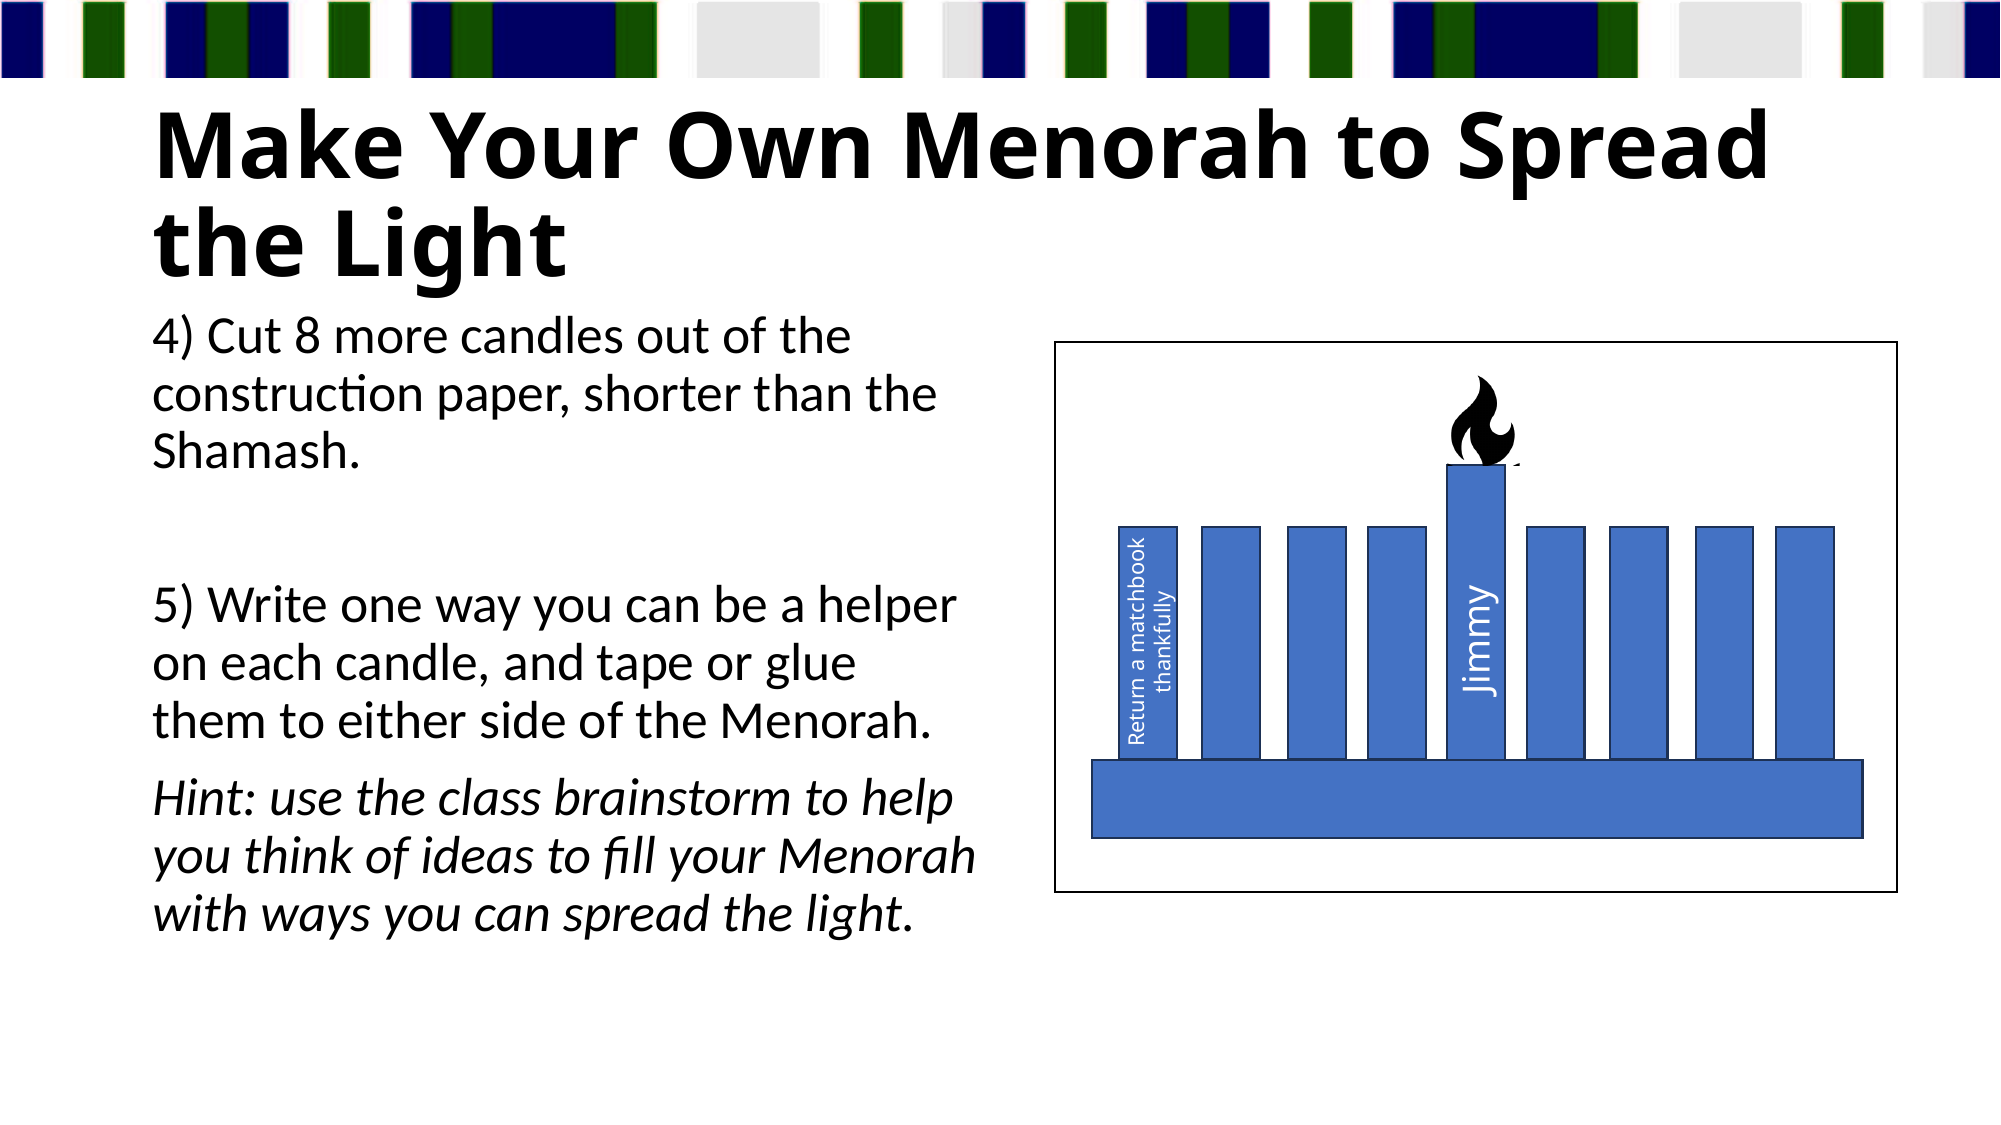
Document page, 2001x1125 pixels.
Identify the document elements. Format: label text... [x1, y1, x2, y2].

text_box [1367, 526, 1427, 761]
text_box [1526, 526, 1586, 761]
text_box Jimmy [1444, 476, 1505, 710]
list 4) Cut 8 more candles out of the construction paper, shorter than the Shamash. 5) Write one way you can be a helper on each candle, and tape or glue them to either side of the Menorah. Hint: use the class brainstorm to help you think of ideas to fill your Menorah with ways you can spread the light. [137, 299, 970, 1014]
text_box [1695, 526, 1754, 761]
title Make Your Own Menorah to Spread the Light [137, 118, 970, 278]
text_box Jimmy [970, 78, 1030, 1063]
text_box [1091, 759, 1864, 839]
title Make Your Own Menorah to Spread the Light [1030, 118, 1863, 278]
text_box [1609, 526, 1669, 761]
text_box [1201, 526, 1261, 761]
text_box [1287, 526, 1347, 761]
text_box [1054, 341, 1898, 893]
text_box [1446, 464, 1506, 761]
text_box Return a matchbook thankfully [1114, 495, 1182, 790]
text_box [1775, 526, 1835, 761]
picture [0, 0, 2000, 78]
picture [1447, 365, 1520, 466]
